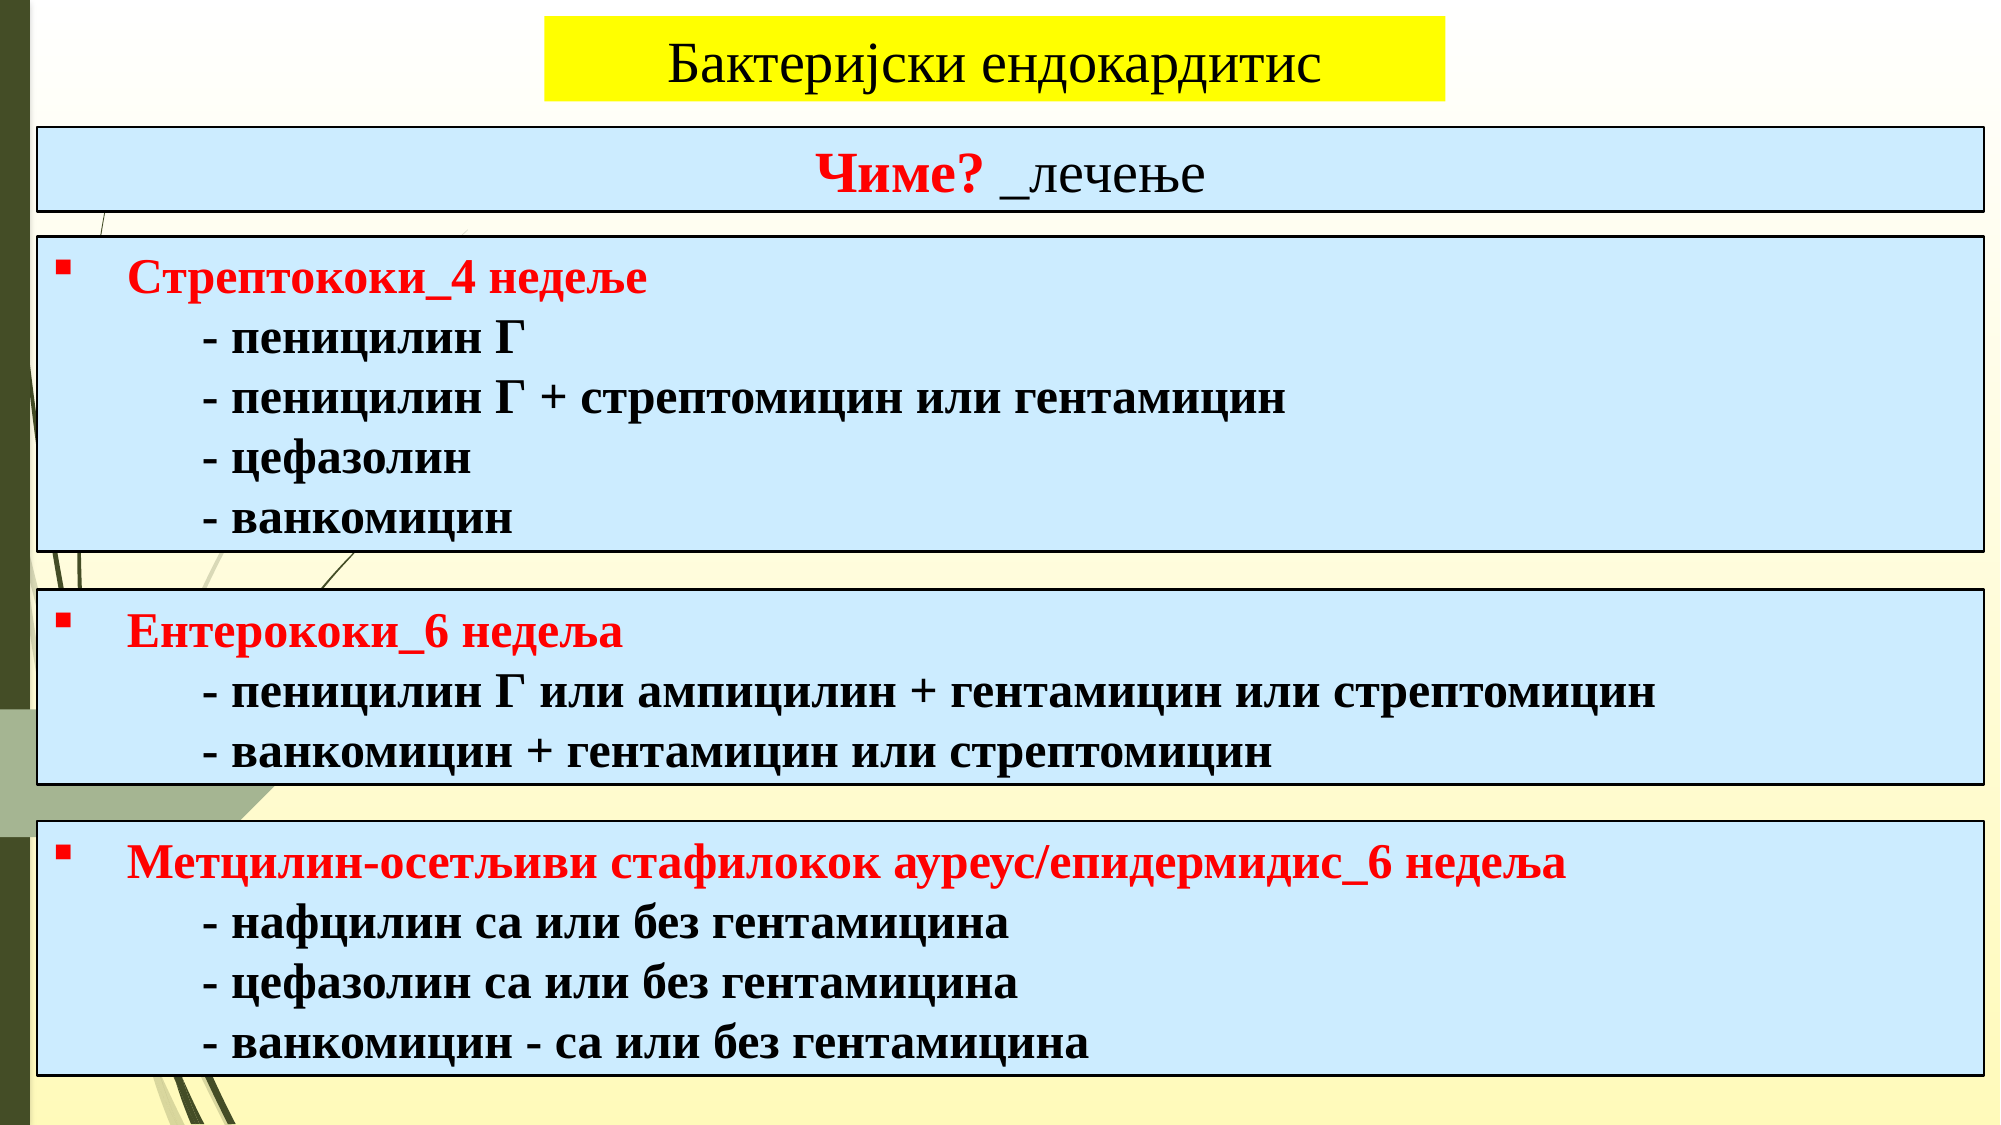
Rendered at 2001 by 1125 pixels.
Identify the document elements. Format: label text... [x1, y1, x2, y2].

text_box Стрептококи_4 недеље - пеницилин Г - пеницилин Г + стрептомицин или гентамицин - цефазолин - ванкомицин [37, 236, 1984, 552]
text_box Ентерококи_6 недеља - пеницилин Г или ампицилин + гентамицин или стрептомицин - ванкомицин + гентамицин или стрептомицин [37, 589, 1984, 785]
title Бактеријски ендокардитис [544, 16, 1446, 102]
text_box Чиме? _лечење [37, 126, 1984, 212]
text_box Метцилин-осетљиви стафилокок ауреус/епидермидис_6 недеља - нафцилин са или без гентамицина - цефазолин са или без гентамицина - ванкомицин - са или без гентамицина [37, 820, 1984, 1076]
